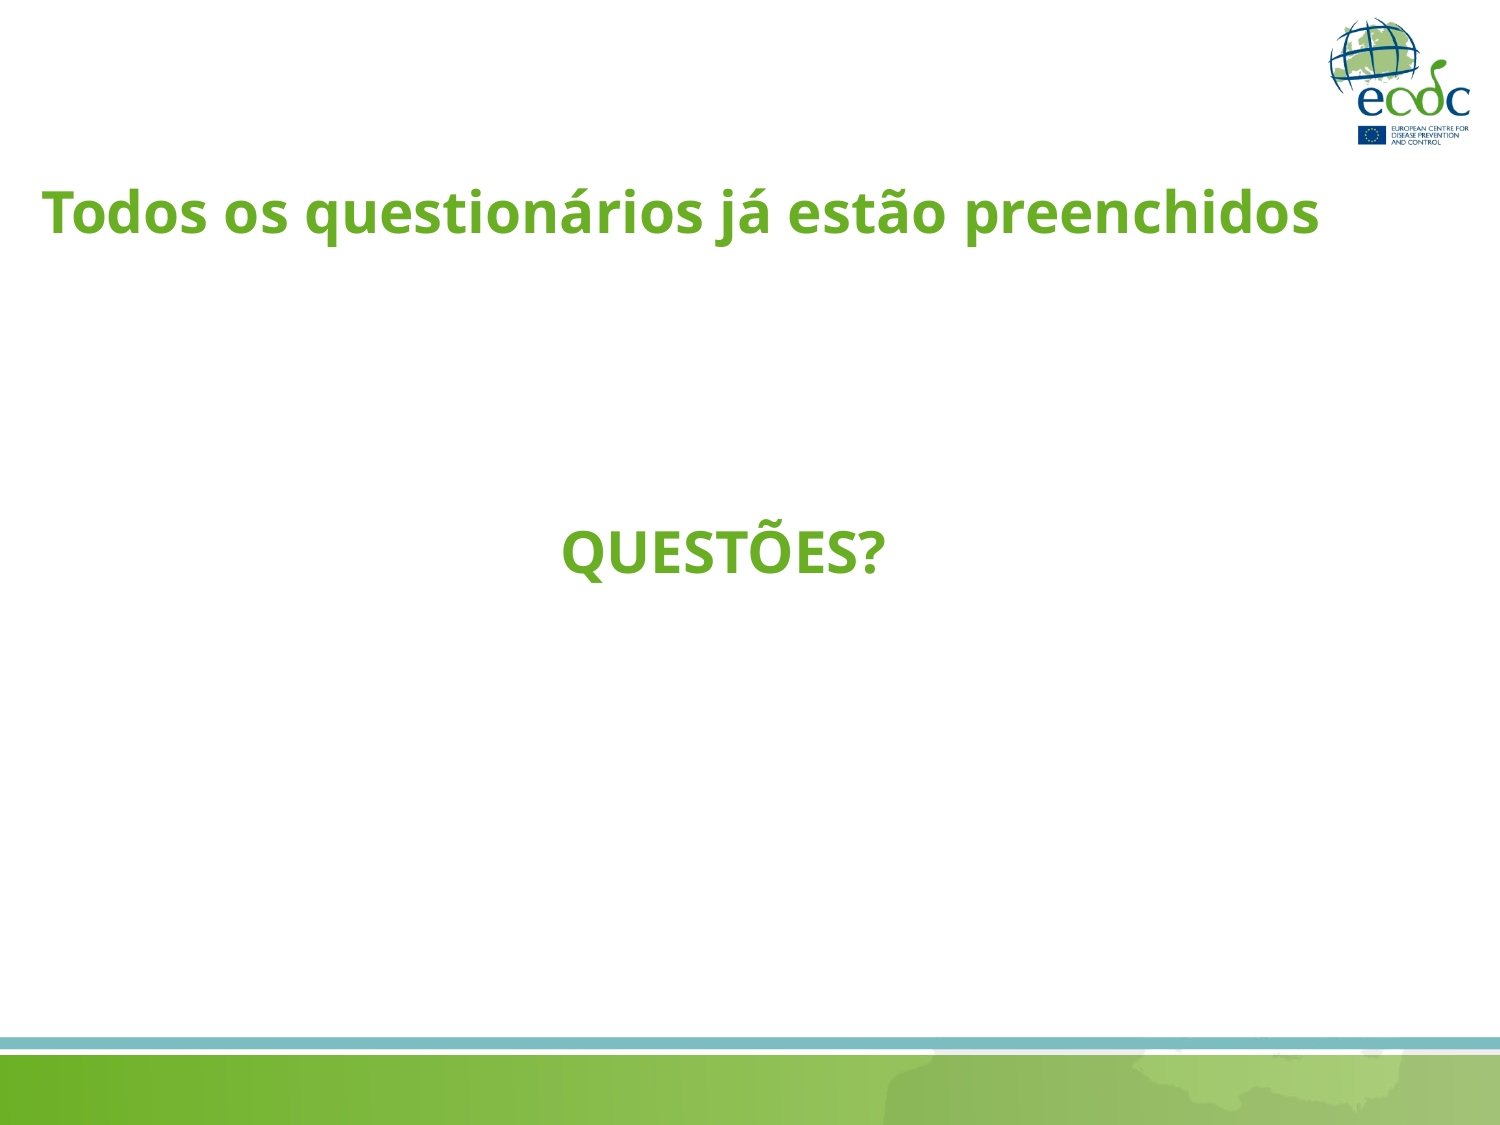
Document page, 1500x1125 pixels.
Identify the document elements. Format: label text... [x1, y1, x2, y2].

picture [0, 1037, 1500, 1125]
picture [1328, 17, 1473, 148]
title Todos os questionários já estão preenchidos [41, 182, 1392, 318]
text_box QUESTÕES? [560, 523, 979, 659]
